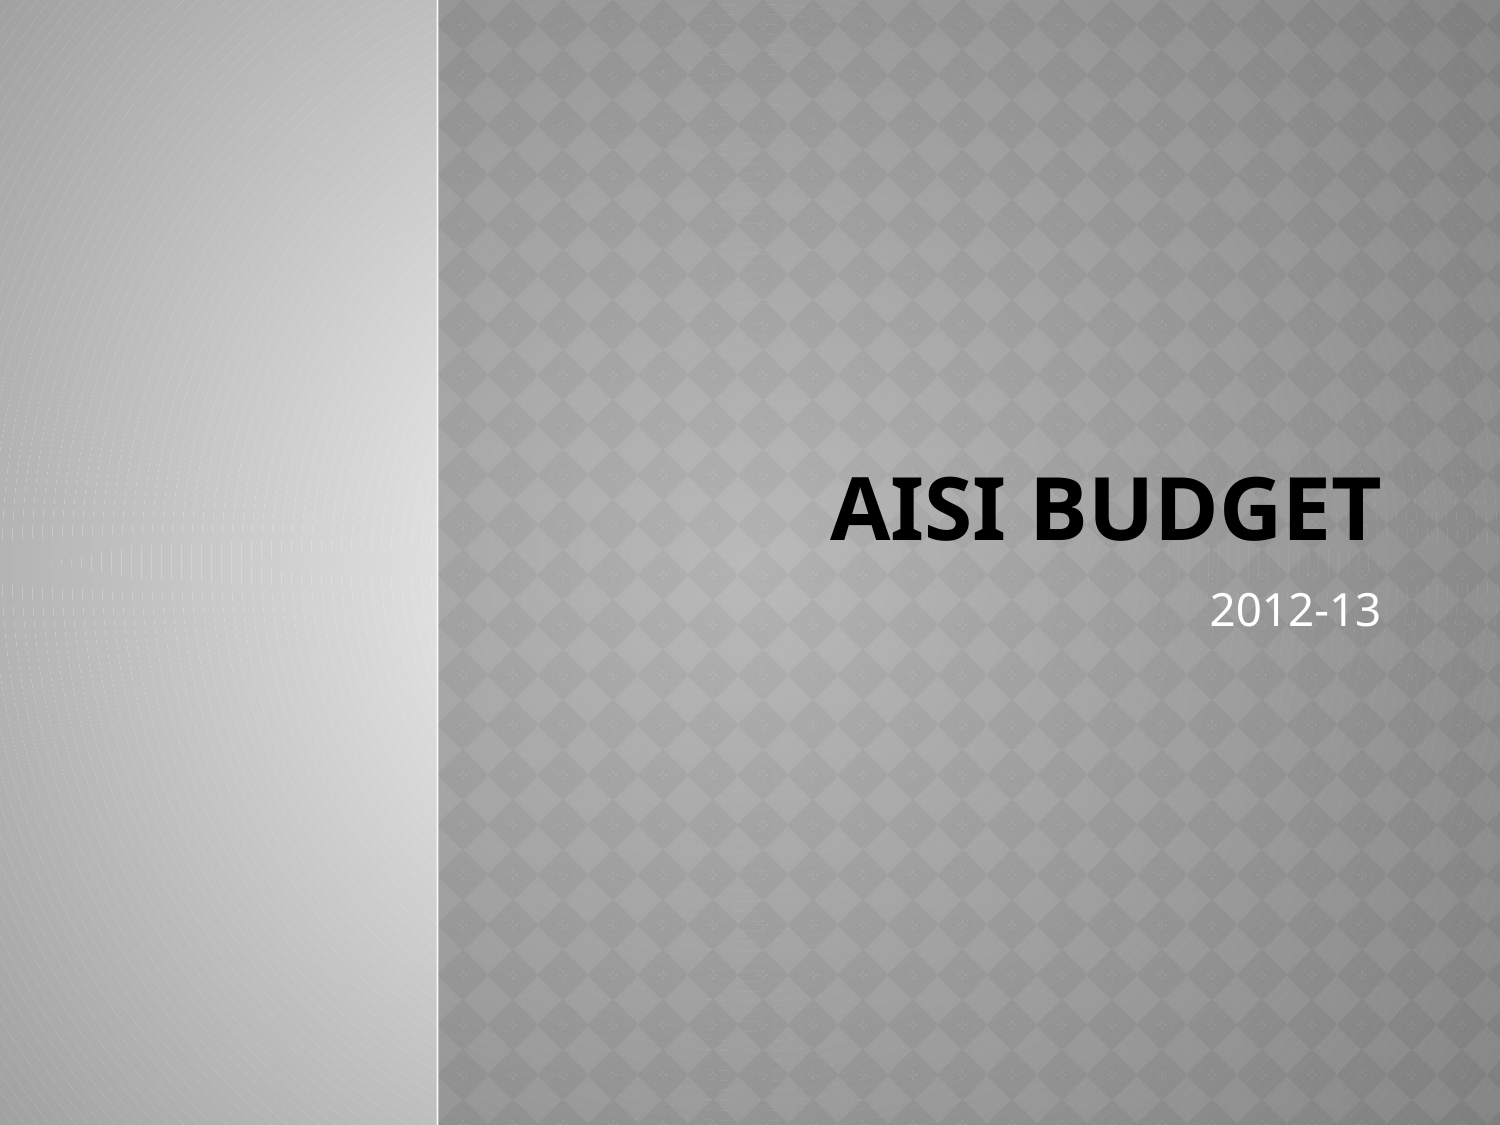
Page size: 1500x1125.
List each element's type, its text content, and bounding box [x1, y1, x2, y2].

subtitle 2012-13 [550, 580, 1390, 762]
title AISI Budget [552, 87, 1390, 558]
